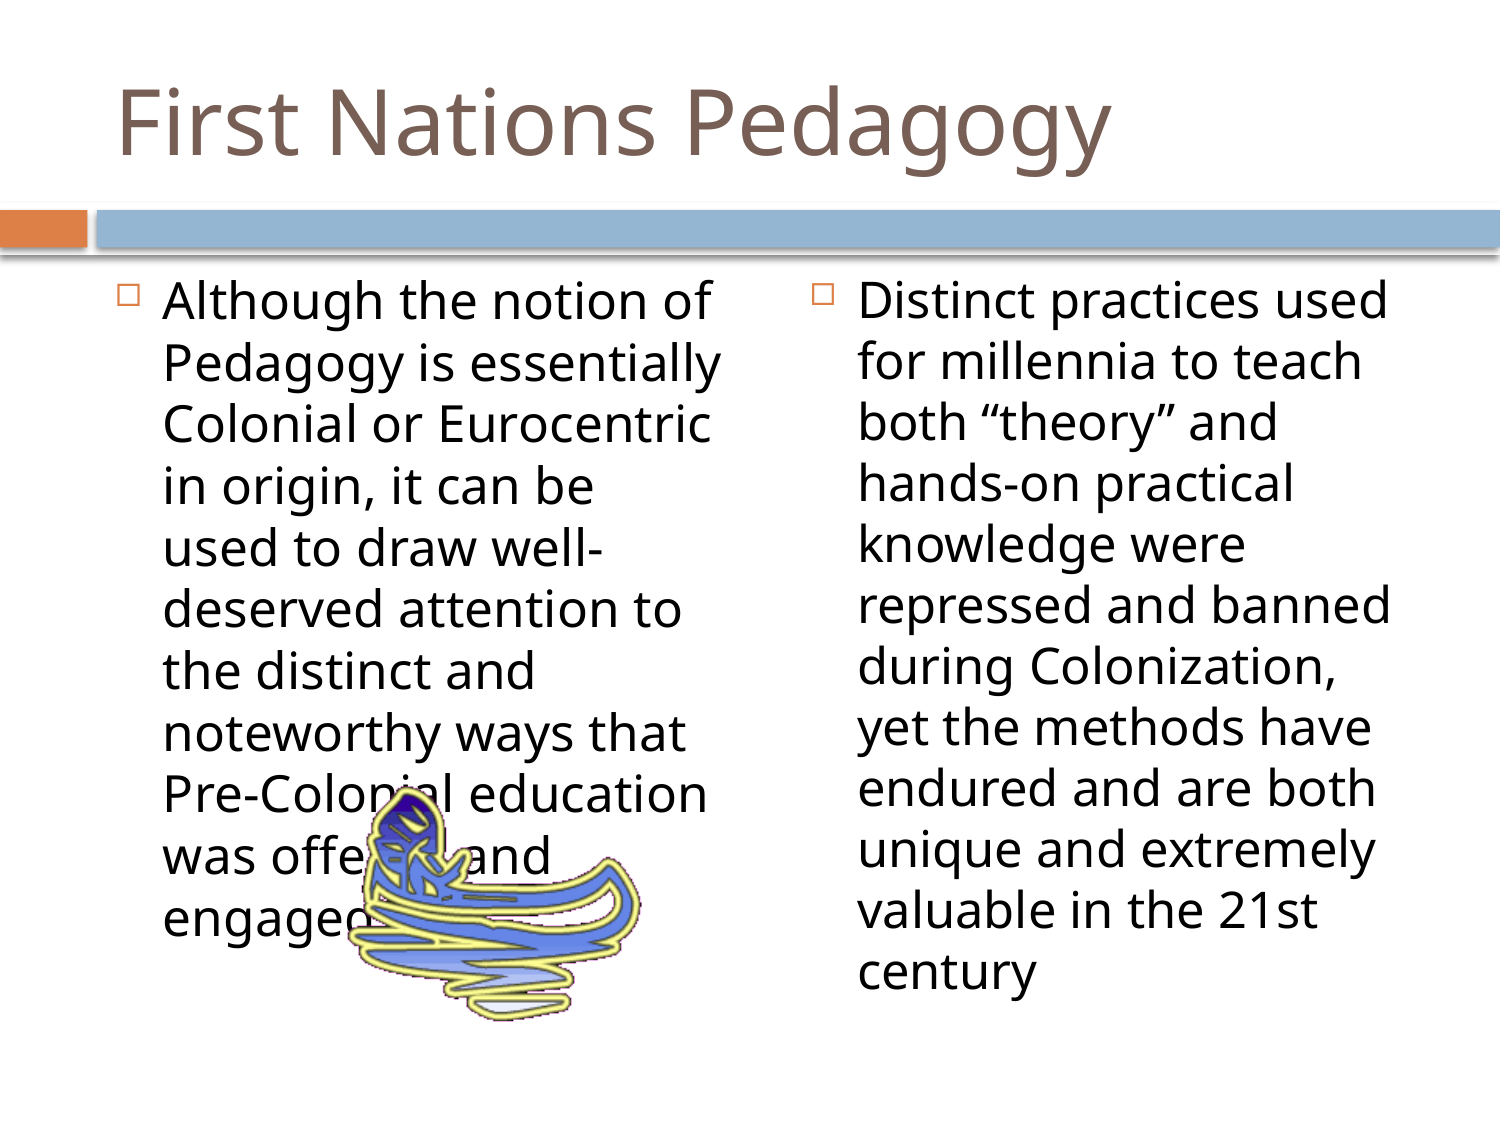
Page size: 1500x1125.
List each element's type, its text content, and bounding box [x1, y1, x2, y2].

picture [300, 685, 693, 1056]
list Distinct practices used for millennia to teach both “theory” and hands-on practical knowledge were repressed and banned during Colonization, yet the methods have endured and are both unique and extremely valuable in the 21st century [794, 260, 1433, 1011]
title First Nations Pedagogy [99, 37, 1438, 200]
list Although the notion of Pedagogy is essentially Colonial or Eurocentric in origin, it can be used to draw well-deserved attention to the distinct and noteworthy ways that Pre-Colonial education was offered and engaged in. [99, 260, 738, 1011]
